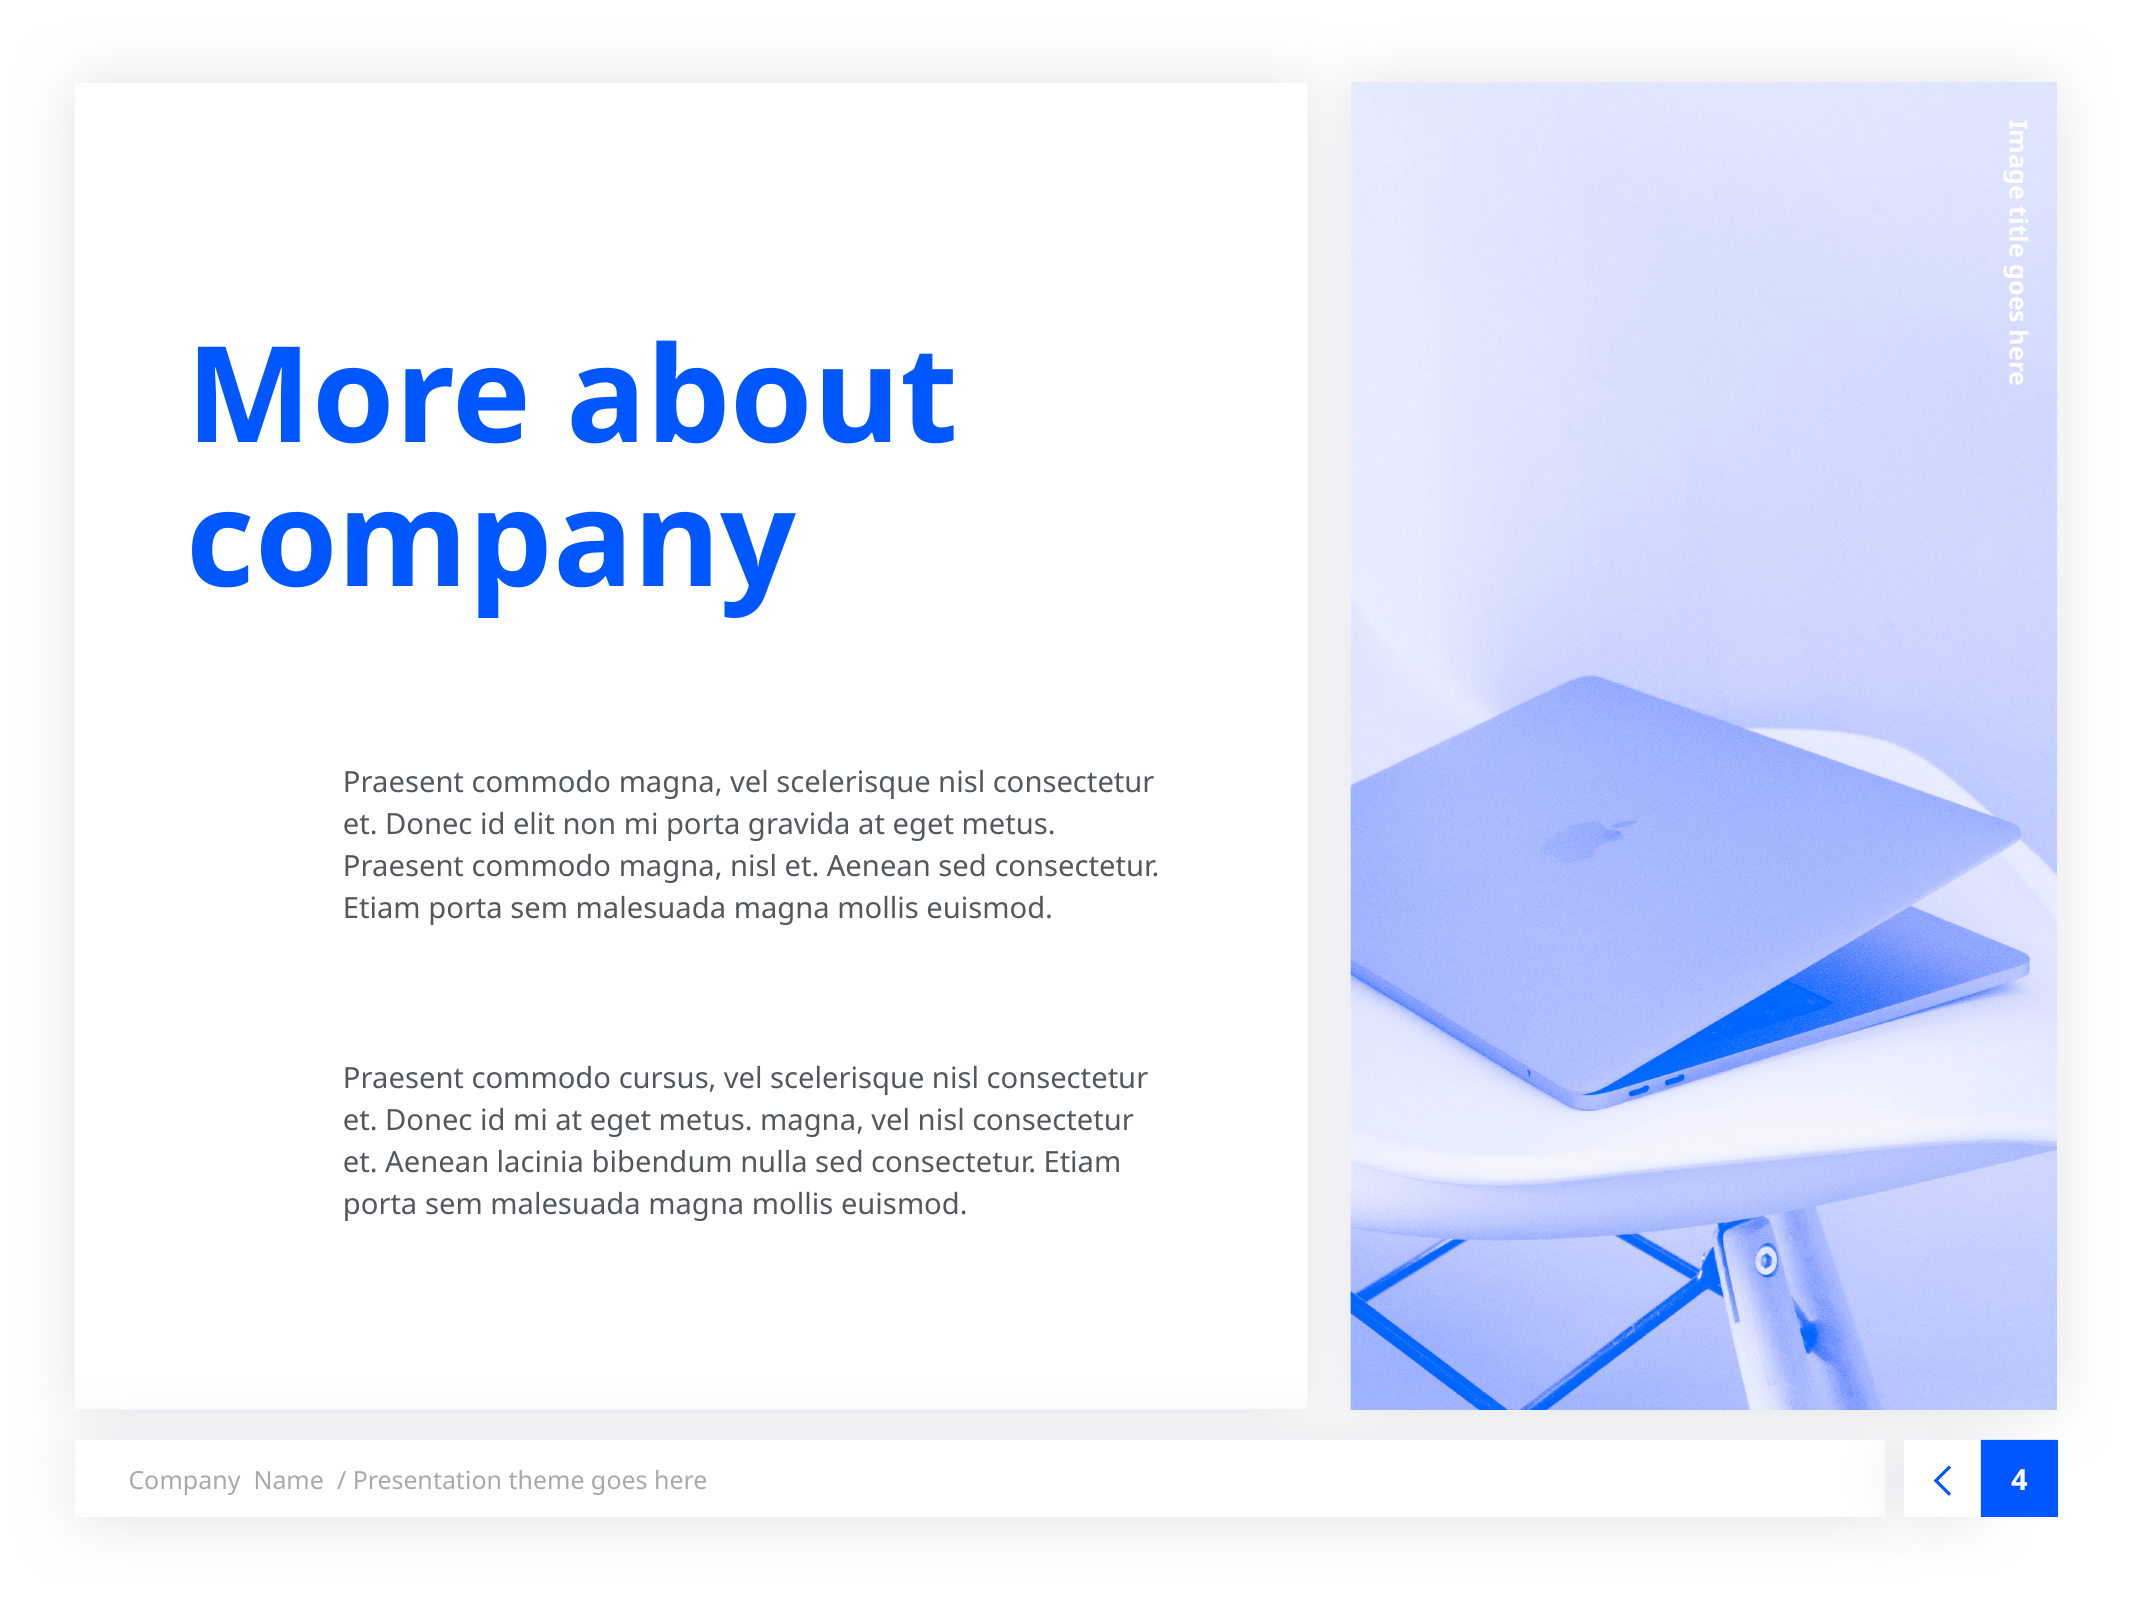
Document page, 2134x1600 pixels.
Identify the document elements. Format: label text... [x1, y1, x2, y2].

picture [1350, 82, 2058, 1410]
list Praesent commodo cursus, vel scelerisque nisl consectetur et. Donec id mi at eget metus. magna, vel nisl consectetur et. Aenean lacinia bibendum nulla sed consectetur. Etiam porta sem malesuada magna mollis euismod. [342, 1051, 1170, 1245]
slide_number 4 [2008, 1460, 2031, 1501]
list Company Name / Presentation theme goes here [127, 1462, 1846, 1497]
title More about company [186, 149, 1117, 616]
list Praesent commodo magna, vel scelerisque nisl consectetur et. Donec id elit non mi porta gravida at eget metus. Praesent commodo magna, nisl et. Aenean sed consectetur. Etiam porta sem malesuada magna mollis euismod. [342, 755, 1170, 949]
